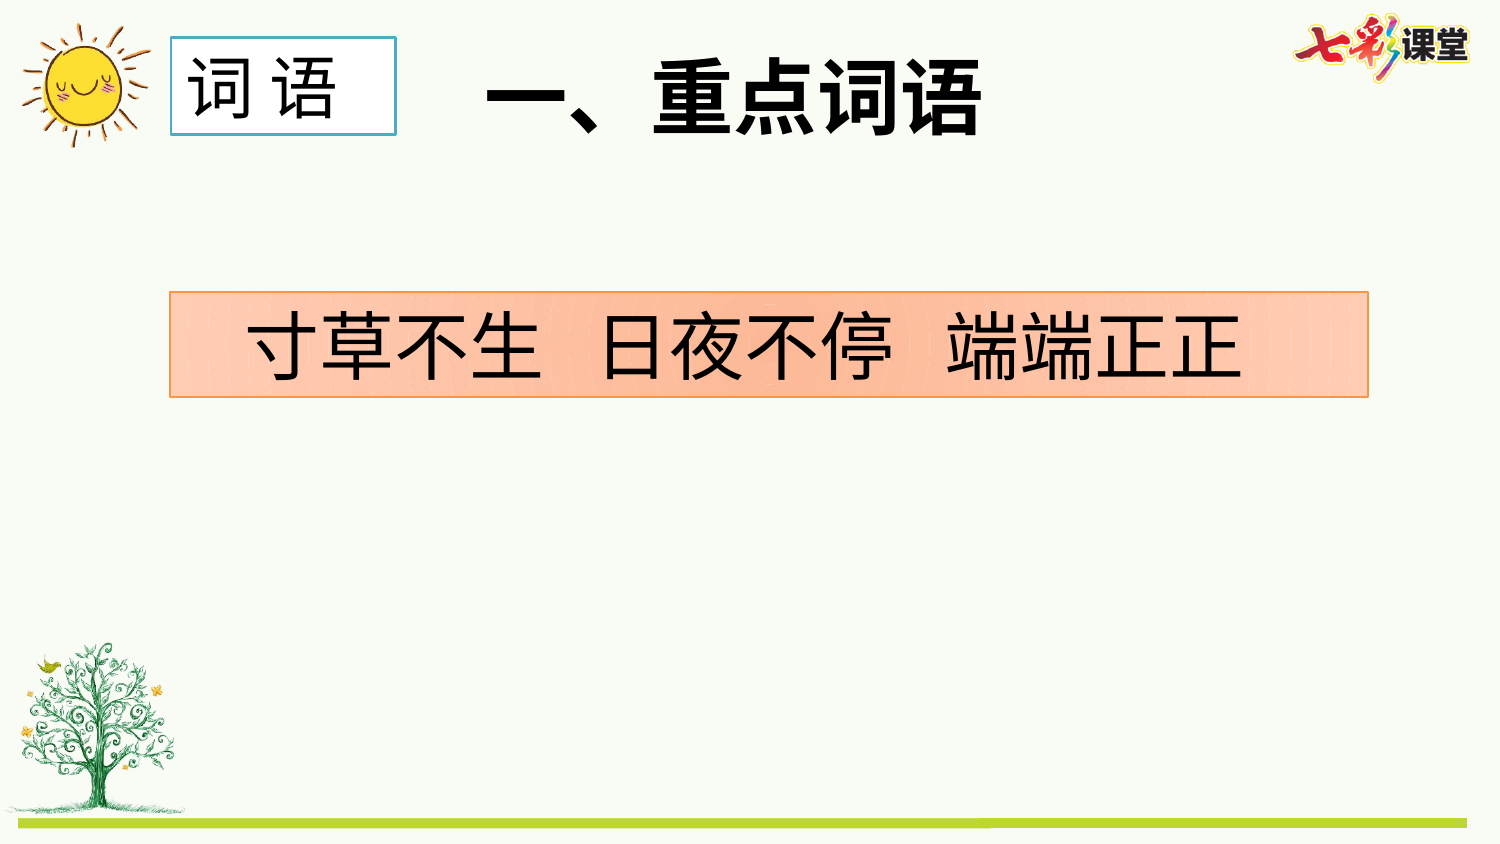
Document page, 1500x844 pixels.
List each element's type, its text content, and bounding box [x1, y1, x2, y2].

text_box 一、重点词语 [469, 37, 999, 153]
picture [1291, 9, 1472, 87]
text_box 词 语 [170, 36, 397, 136]
picture [0, 0, 173, 172]
picture [0, 608, 1467, 844]
text_box 寸草不生 日夜不停 端端正正 [169, 291, 1369, 398]
